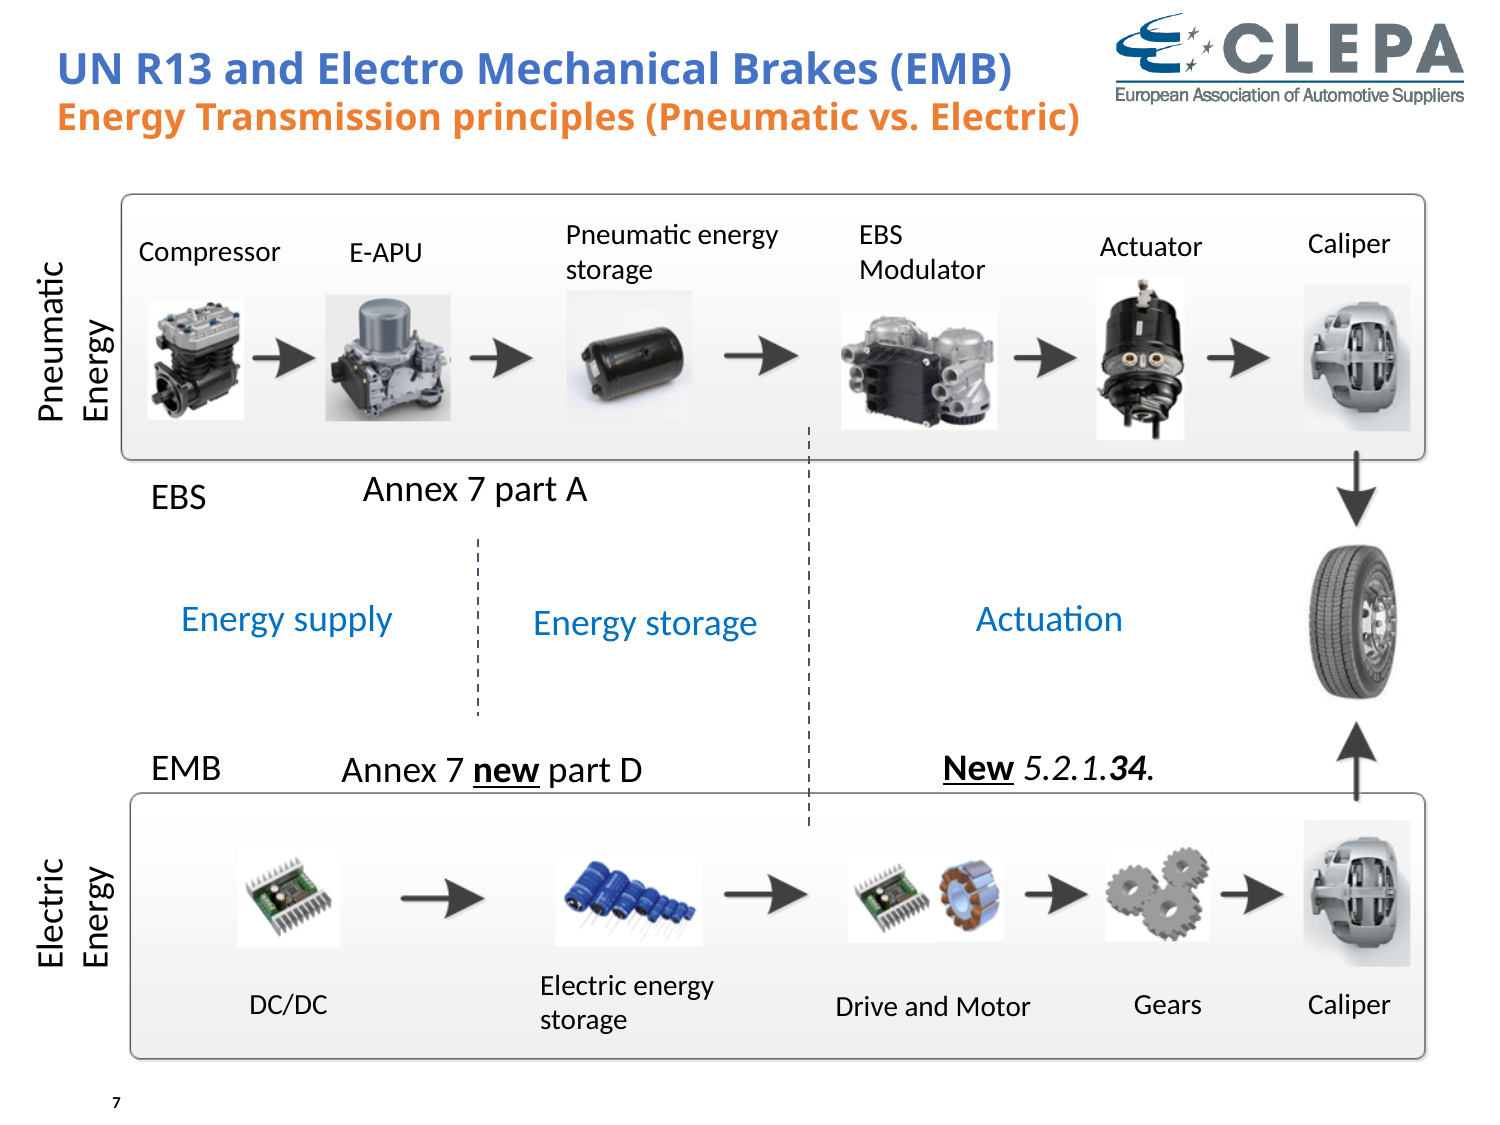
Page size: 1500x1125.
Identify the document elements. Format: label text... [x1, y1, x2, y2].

picture [1116, 13, 1464, 105]
text_box 7 [76, 1087, 136, 1118]
text_box Pneumatic Energy [17, 246, 112, 438]
text_box Electric Energy [17, 844, 112, 985]
picture [112, 181, 1441, 1071]
text_box UN R13 and Electro Mechanical Brakes (EMB) Energy Transmission principles (Pneumatic vs. Electric) [41, 19, 1199, 161]
